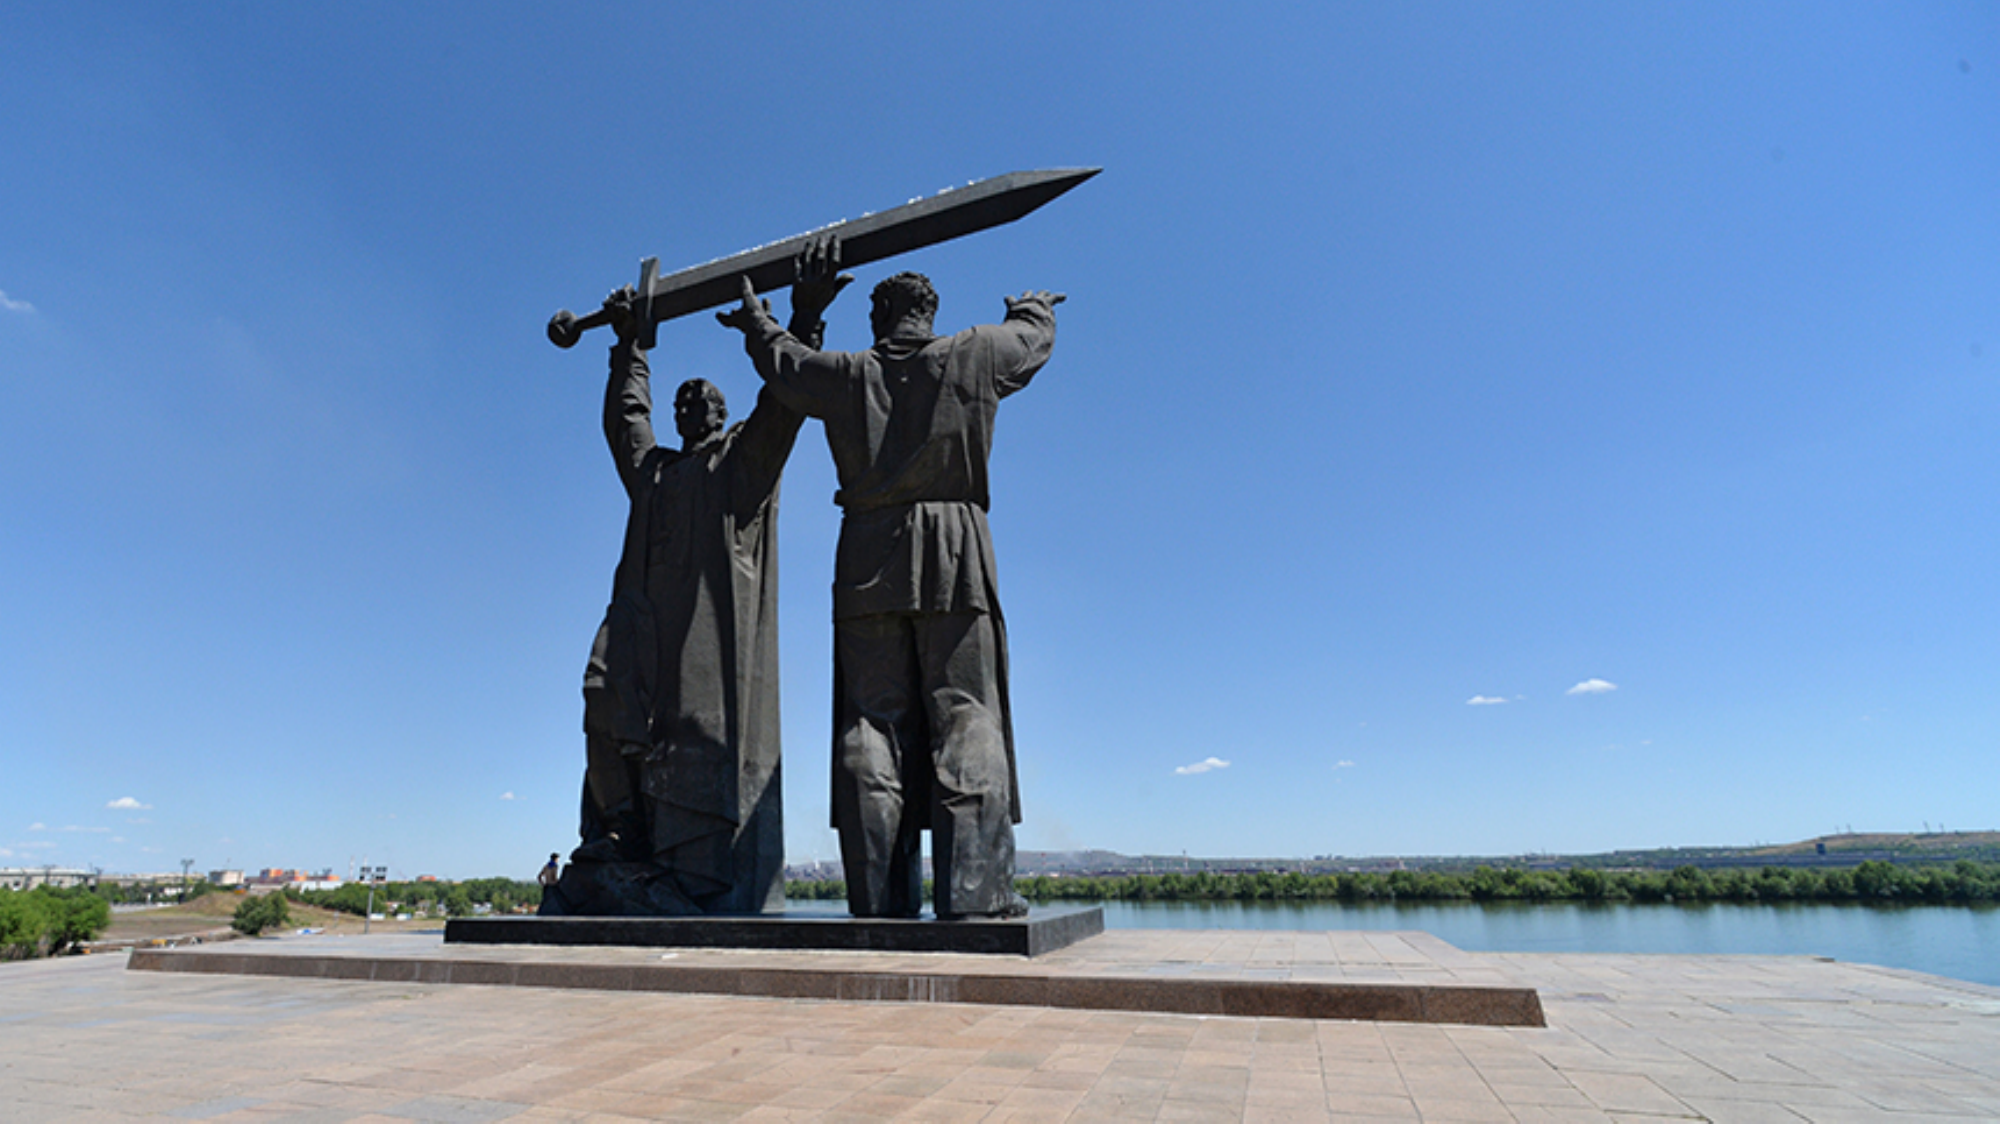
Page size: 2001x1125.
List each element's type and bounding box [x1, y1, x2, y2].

list [0, 0, 2000, 1124]
